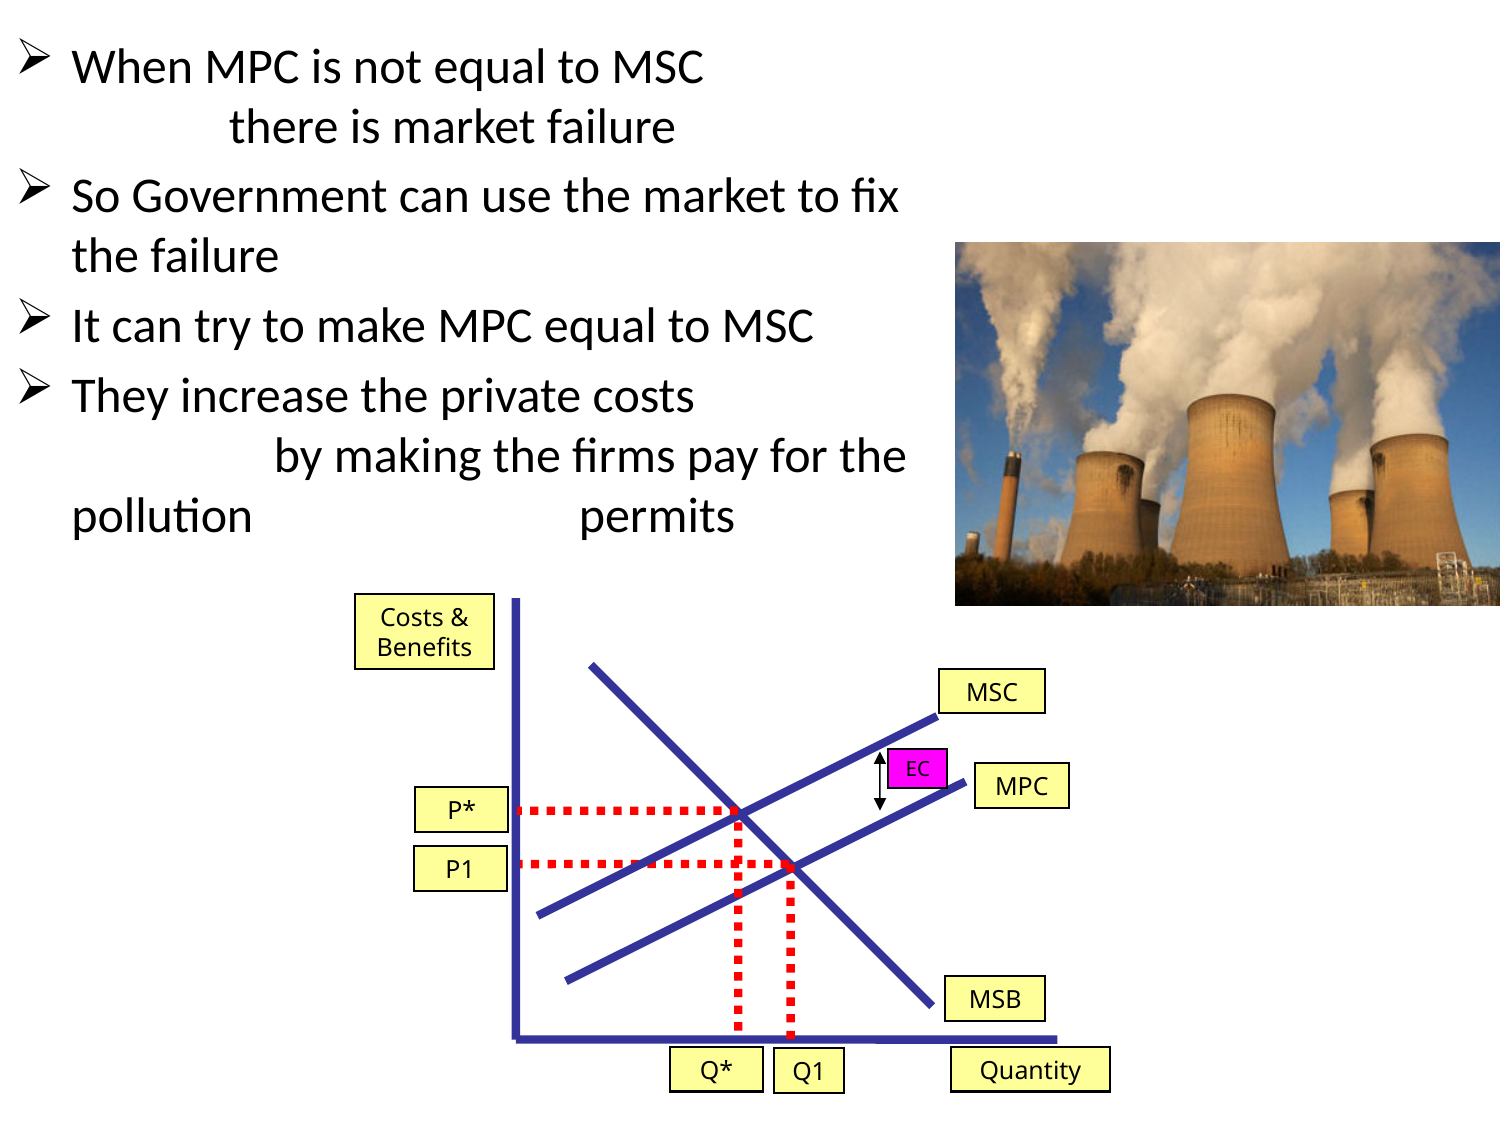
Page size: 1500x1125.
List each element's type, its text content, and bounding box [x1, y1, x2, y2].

text_box MPC [974, 763, 1069, 808]
text_box Costs & Benefits [354, 594, 495, 670]
text_box P* [415, 786, 509, 832]
text_box EC [888, 748, 948, 789]
list When MPC is not equal to MSC there is market failure So Government can use the market to fix the failure It can try to make MPC equal to MSC They increase the private costs by making the firms pay for the pollution permits [0, 25, 939, 988]
text_box MSC [939, 668, 1046, 714]
text_box [873, 751, 887, 811]
text_box P1 [413, 846, 507, 891]
text_box Q* [670, 1046, 764, 1092]
picture [954, 242, 1500, 607]
text_box Quantity [950, 1046, 1111, 1092]
text_box MSB [945, 976, 1046, 1021]
text_box Q1 [773, 1047, 845, 1093]
